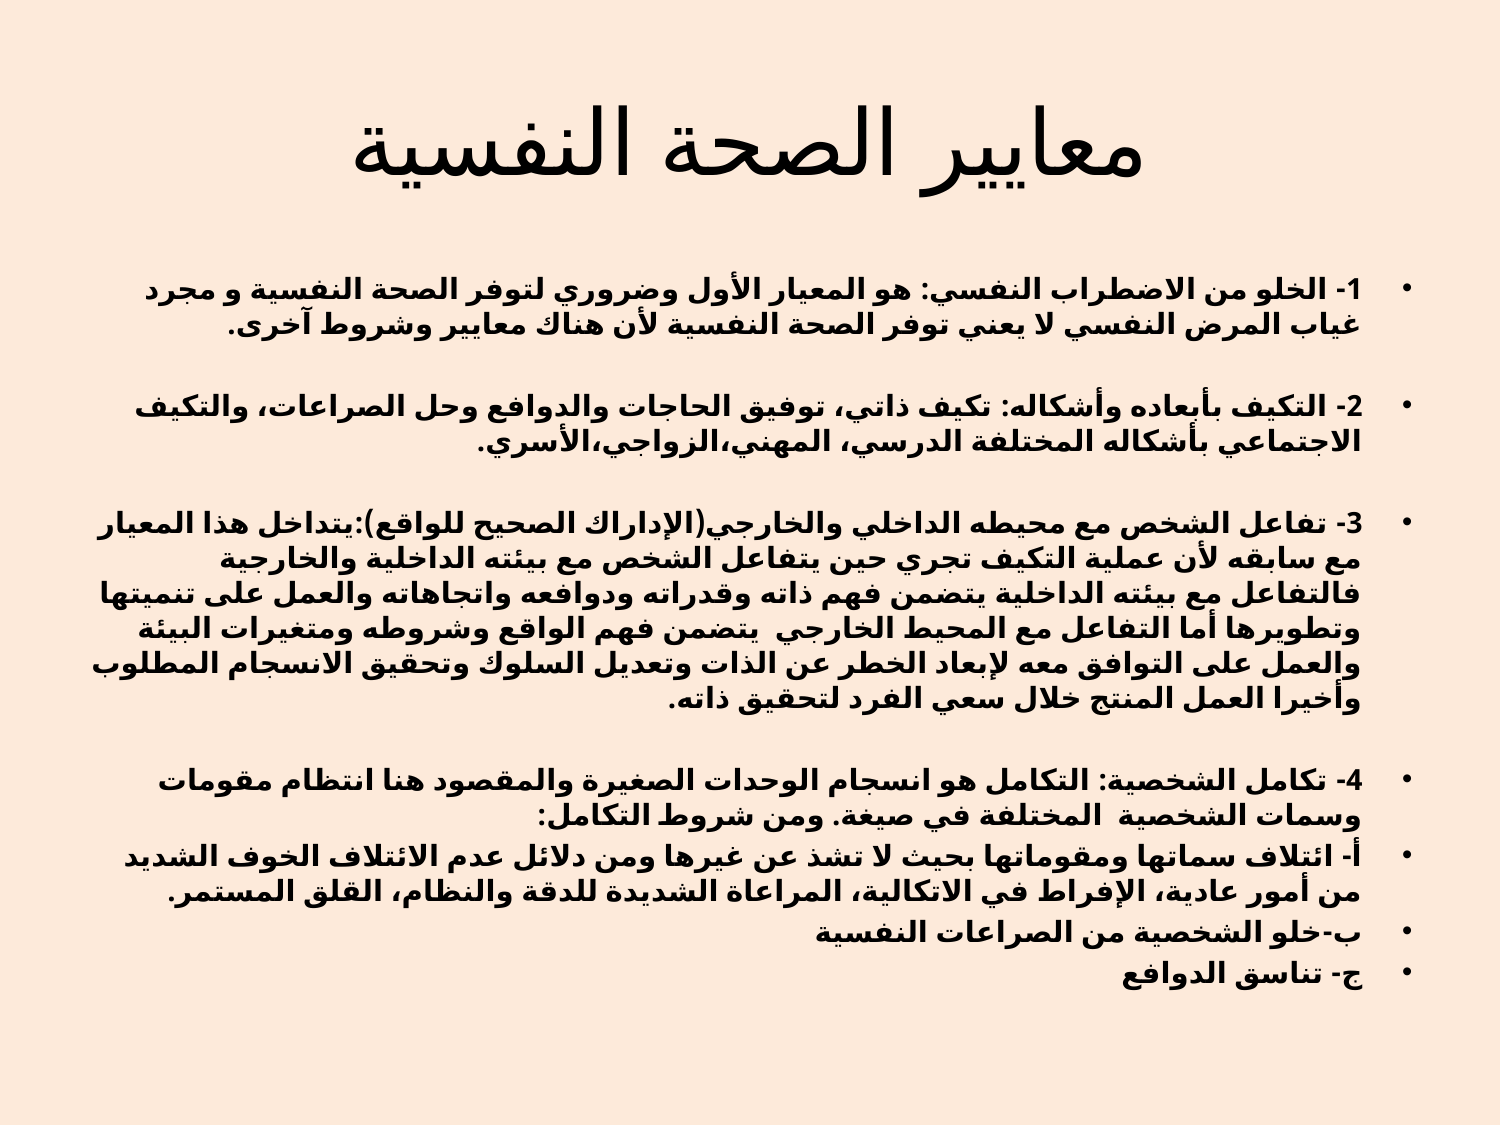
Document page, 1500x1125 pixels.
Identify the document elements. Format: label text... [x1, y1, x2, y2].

title معايير الصحة النفسية [75, 45, 1425, 233]
list 1- الخلو من الاضطراب النفسي: هو المعيار الأول وضروري لتوفر الصحة النفسية و مجرد غياب المرض النفسي لا يعني توفر الصحة النفسية لأن هناك معايير وشروط آخرى. 2- التكيف بأبعاده وأشكاله: تكيف ذاتي، توفيق الحاجات والدوافع وحل الصراعات، والتكيف الاجتماعي بأشكاله المختلفة الدرسي، المهني،الزواجي،الأسري. 3- تفاعل الشخص مع محيطه الداخلي والخارجي(الإداراك الصحيح للواقع):يتداخل هذا المعيار مع سابقه لأن عملية التكيف تجري حين يتفاعل الشخص مع بيئته الداخلية والخارجية فالتفاعل مع بيئته الداخلية يتضمن فهم ذاته وقدراته ودوافعه واتجاهاته والعمل على تنميتها وتطويرها أما التفاعل مع المحيط الخارجي يتضمن فهم الواقع وشروطه ومتغيرات البيئة والعمل على التوافق معه لإبعاد الخطر عن الذات وتعديل السلوك وتحقيق الانسجام المطلوب وأخيرا العمل المنتج خلال سعي الفرد لتحقيق ذاته. 4- تكامل الشخصية: التكامل هو انسجام الوحدات الصغيرة والمقصود هنا انتظام مقومات وسمات الشخصية المختلفة في صيغة. ومن شروط التكامل: أ- ائتلاف سماتها ومقوماتها بحيث لا تشذ عن غيرها ومن دلائل عدم الائتلاف الخوف الشديد من أمور عادية، الإفراط في الاتكالية، المراعاة الشديدة للدقة والنظام، القلق المستمر. ب-خلو الشخصية من الصراعات النفسية ج- تناسق الدوافع [75, 262, 1425, 1005]
